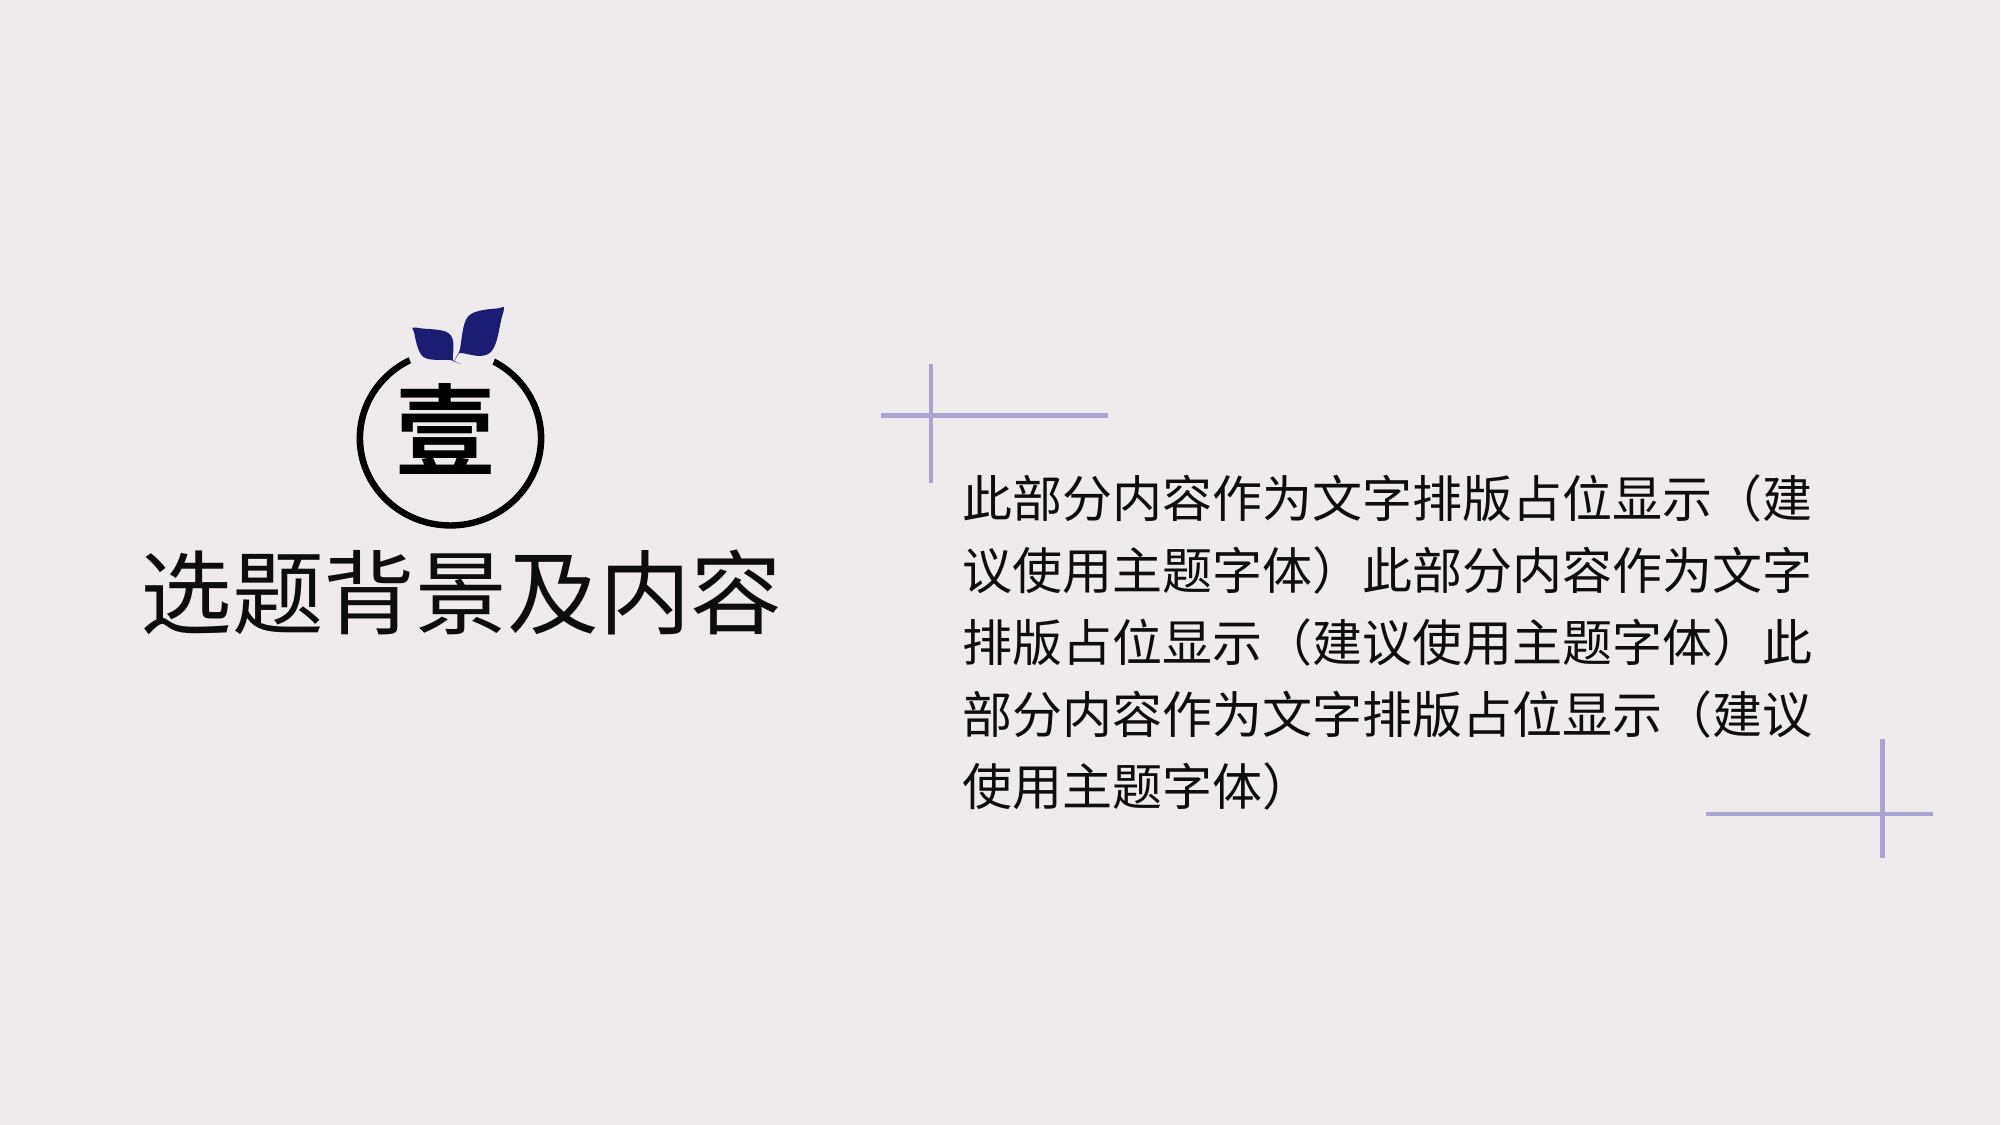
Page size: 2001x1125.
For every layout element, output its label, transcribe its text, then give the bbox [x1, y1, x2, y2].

text_box 此部分内容作为文字排版占位显示（建议使用主题字体）此部分内容作为文字排版占位显示（建议使用主题字体）此部分内容作为文字排版占位显示（建议使用主题字体） [947, 447, 1864, 895]
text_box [1705, 739, 1934, 858]
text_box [356, 302, 545, 529]
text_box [880, 364, 1109, 483]
text_box 选题背景及内容 [42, 528, 881, 654]
